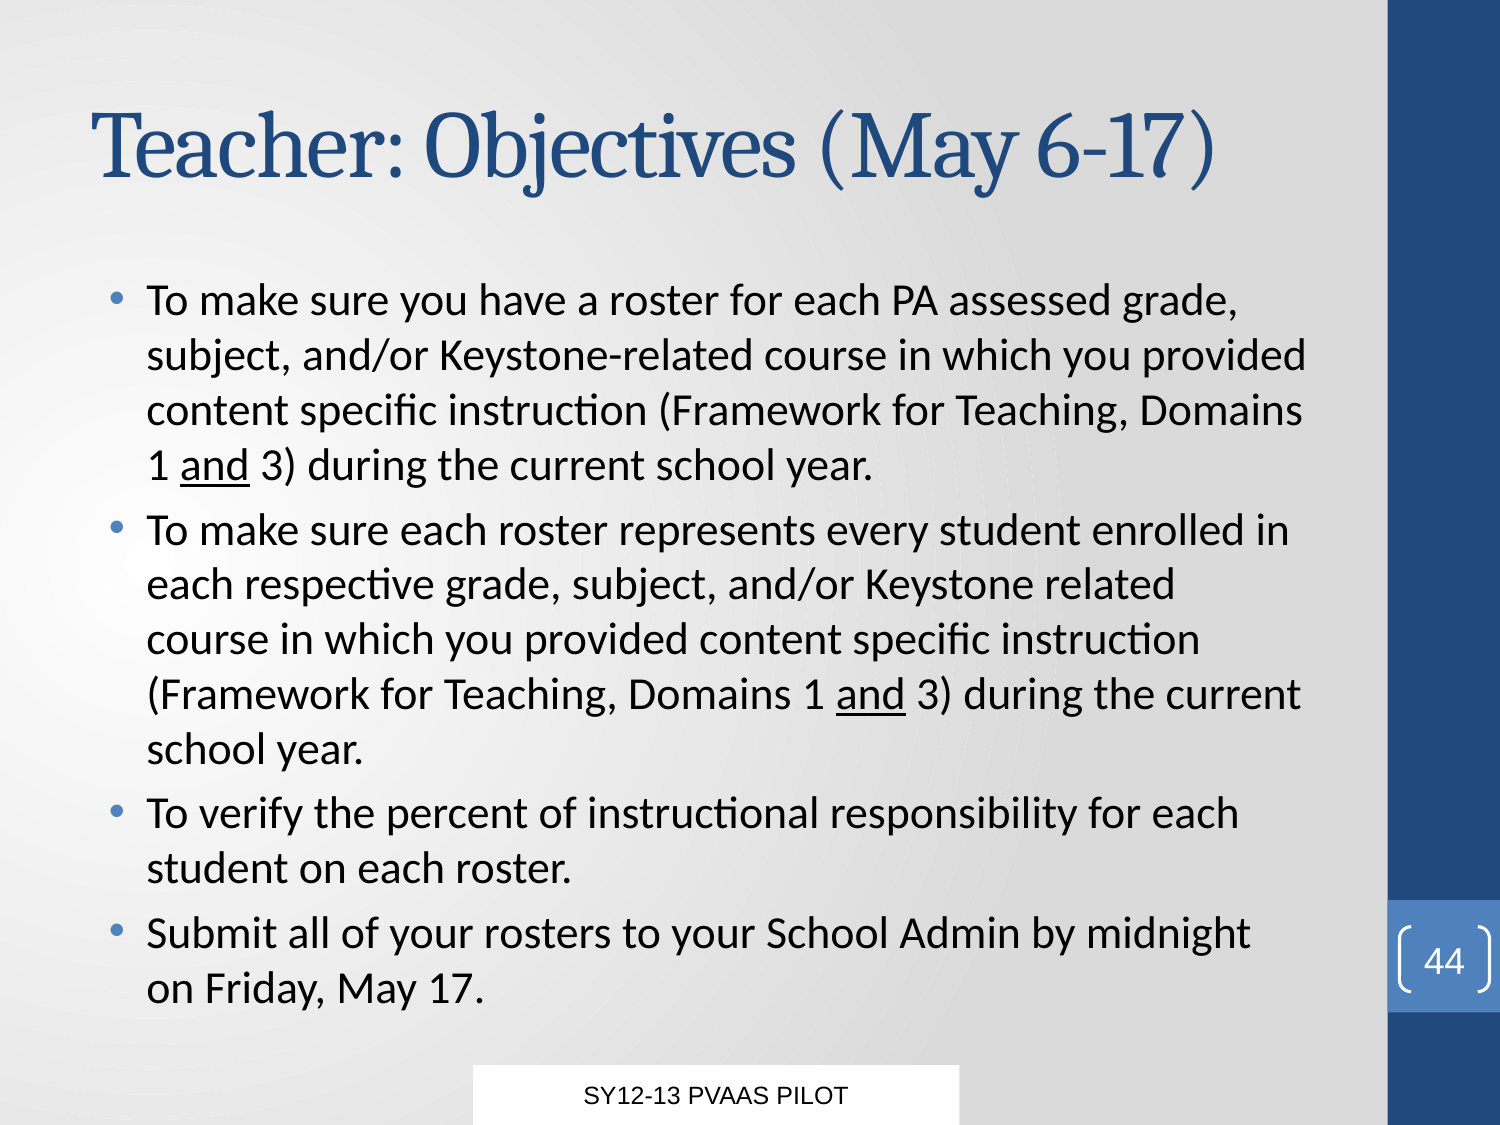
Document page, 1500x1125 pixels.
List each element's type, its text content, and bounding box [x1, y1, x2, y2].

title Teacher: Objectives (May 6-17) [75, 45, 1364, 233]
footer SY12-13 PVAAS PILOT [473, 1065, 960, 1125]
slide_number 44 [1397, 925, 1492, 994]
list To make sure you have a roster for each PA assessed grade, subject, and/or Keystone-related course in which you provided content specific instruction (Framework for Teaching, Domains 1 and 3) during the current school year. To make sure each roster represents every student enrolled in each respective grade, subject, and/or Keystone related course in which you provided content specific instruction (Framework for Teaching, Domains 1 and 3) during the current school year. To verify the percent of instructional responsibility for each student on each roster. Submit all of your rosters to your School Admin by midnight on Friday, May 17. [75, 262, 1325, 1050]
